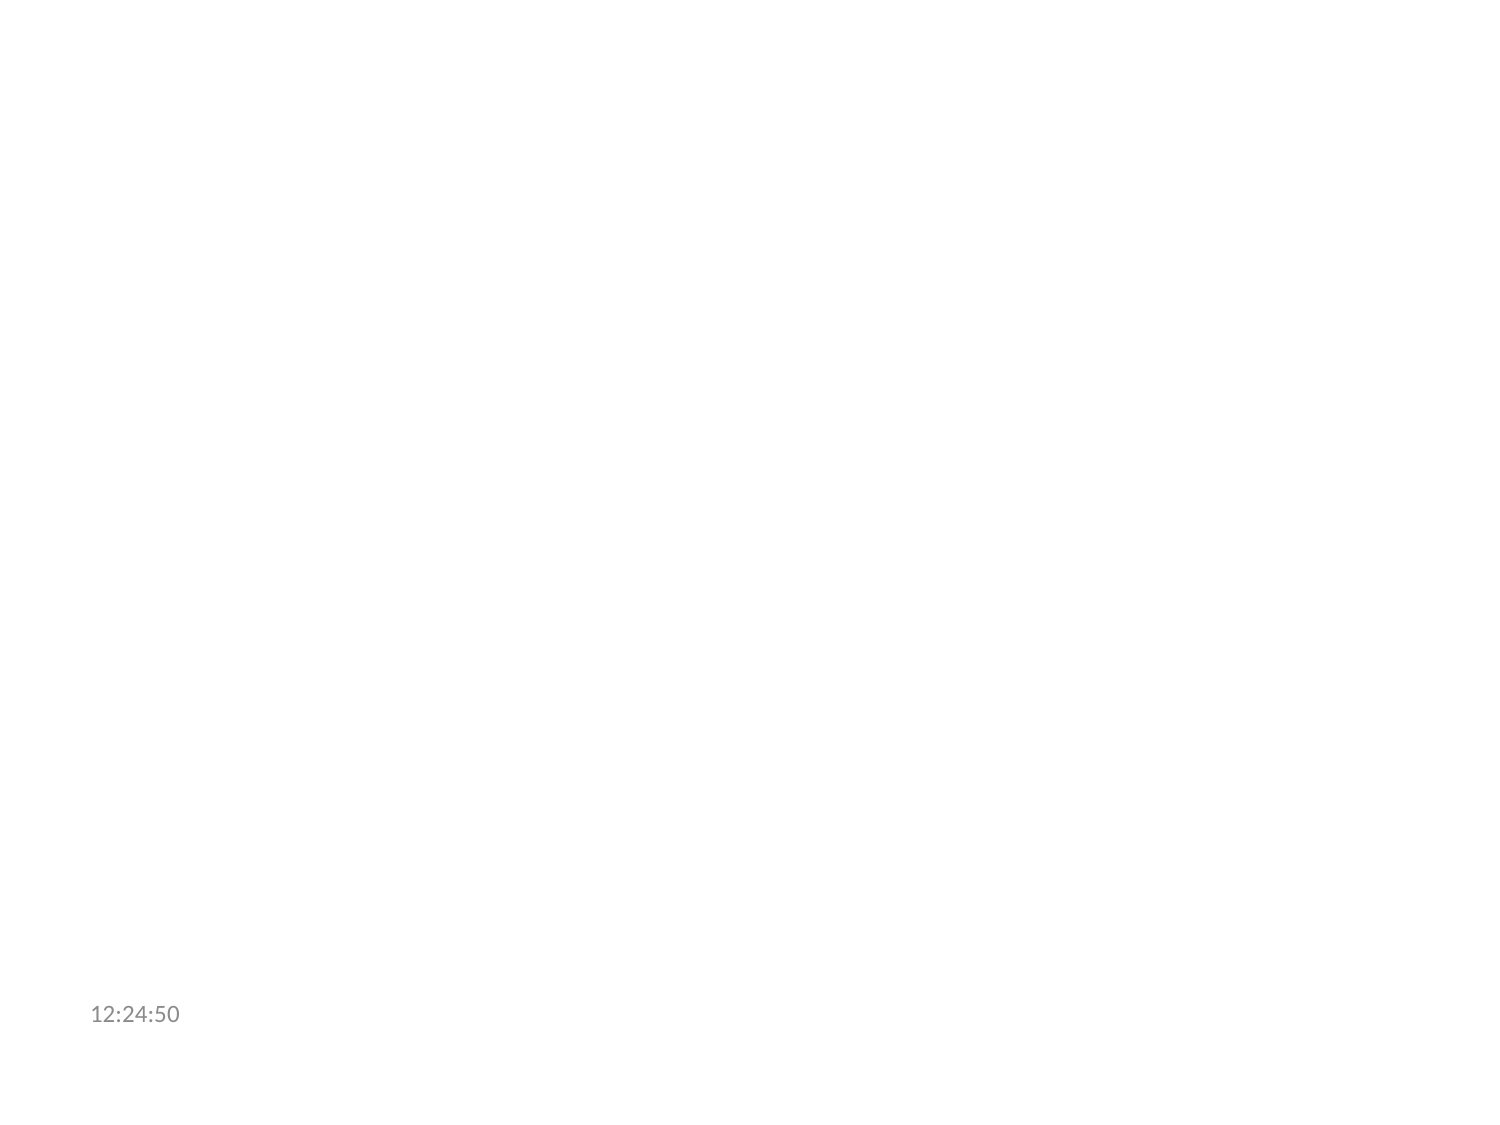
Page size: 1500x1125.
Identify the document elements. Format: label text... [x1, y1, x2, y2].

text_box 15:35:09 [75, 982, 425, 1043]
